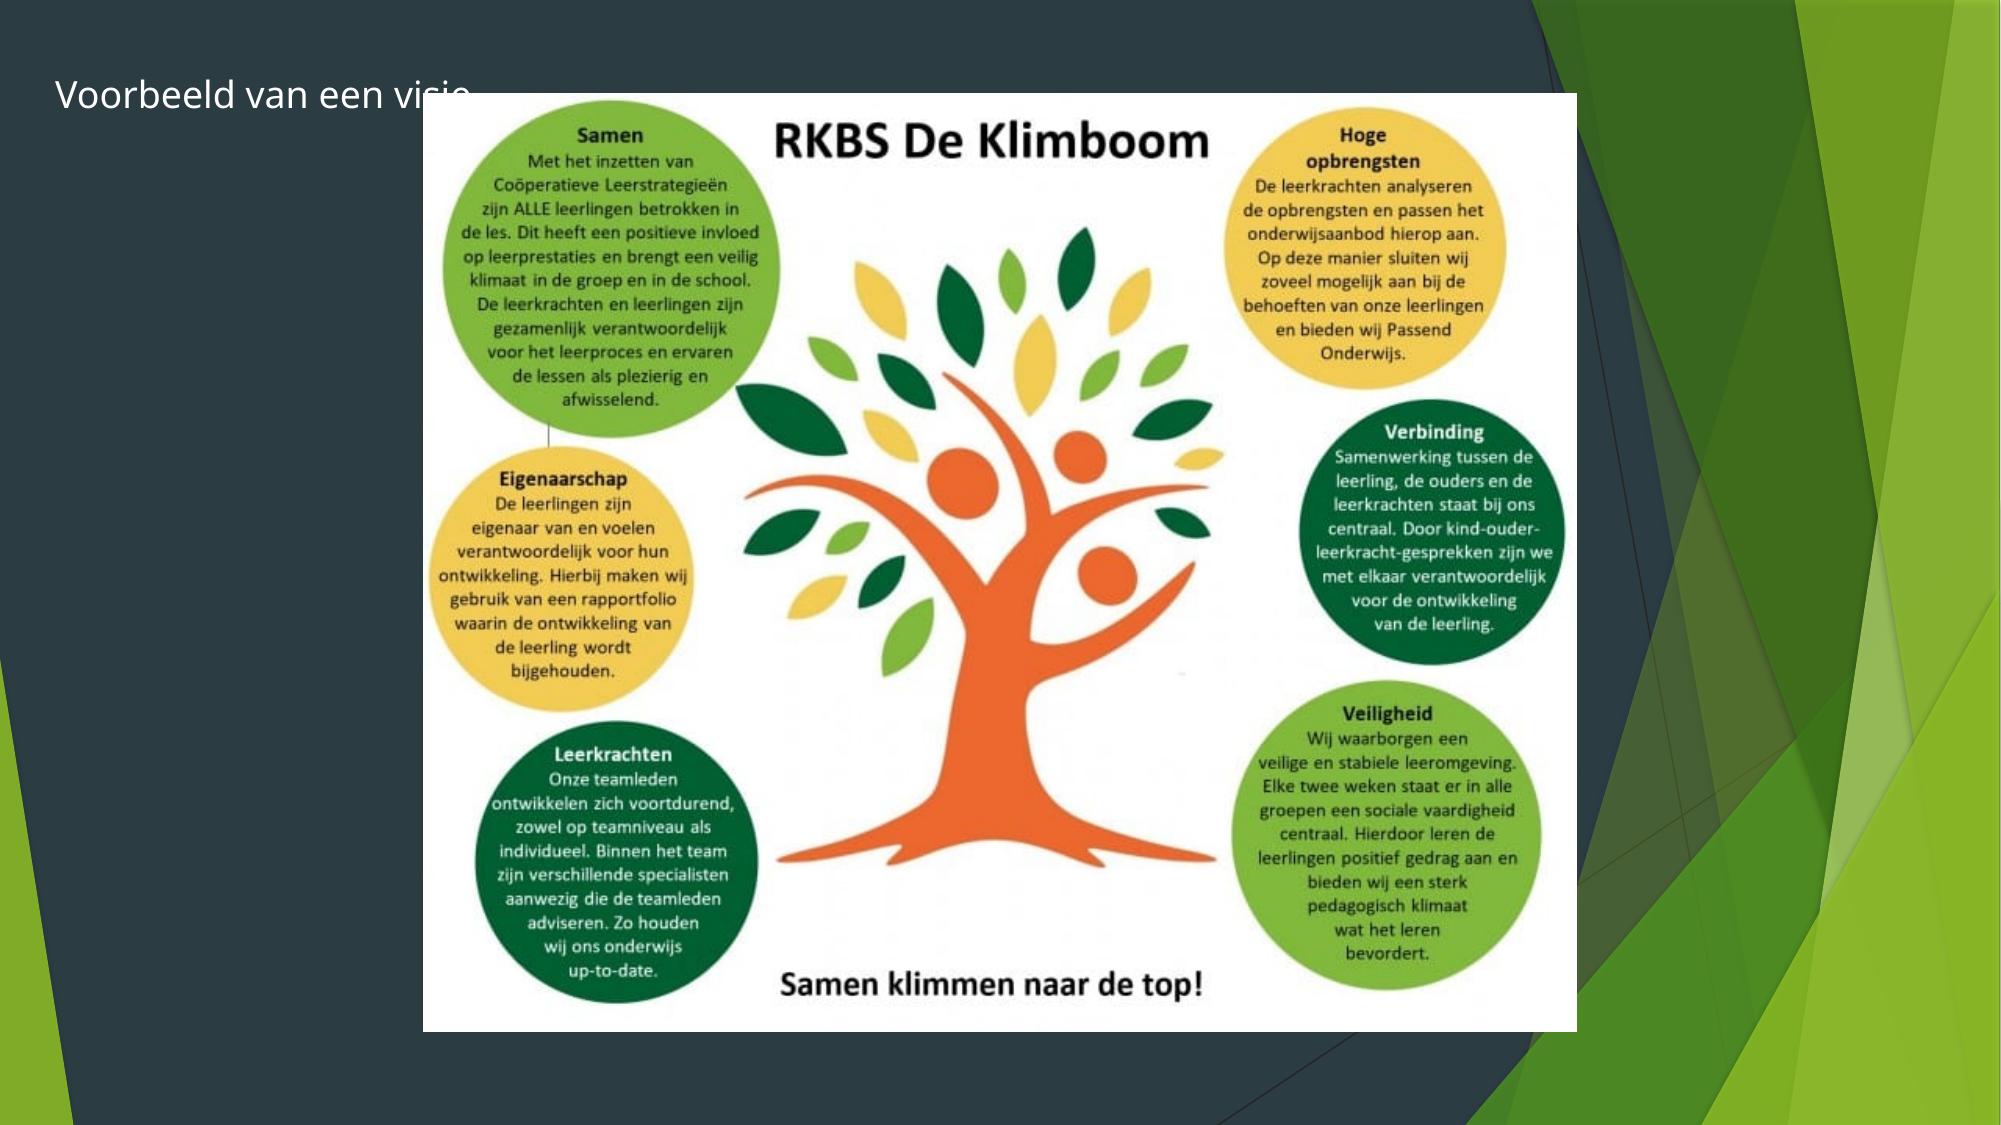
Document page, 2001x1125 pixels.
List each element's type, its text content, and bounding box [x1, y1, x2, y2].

picture [422, 93, 1577, 1032]
text_box Voorbeeld van een visie [40, 63, 491, 124]
